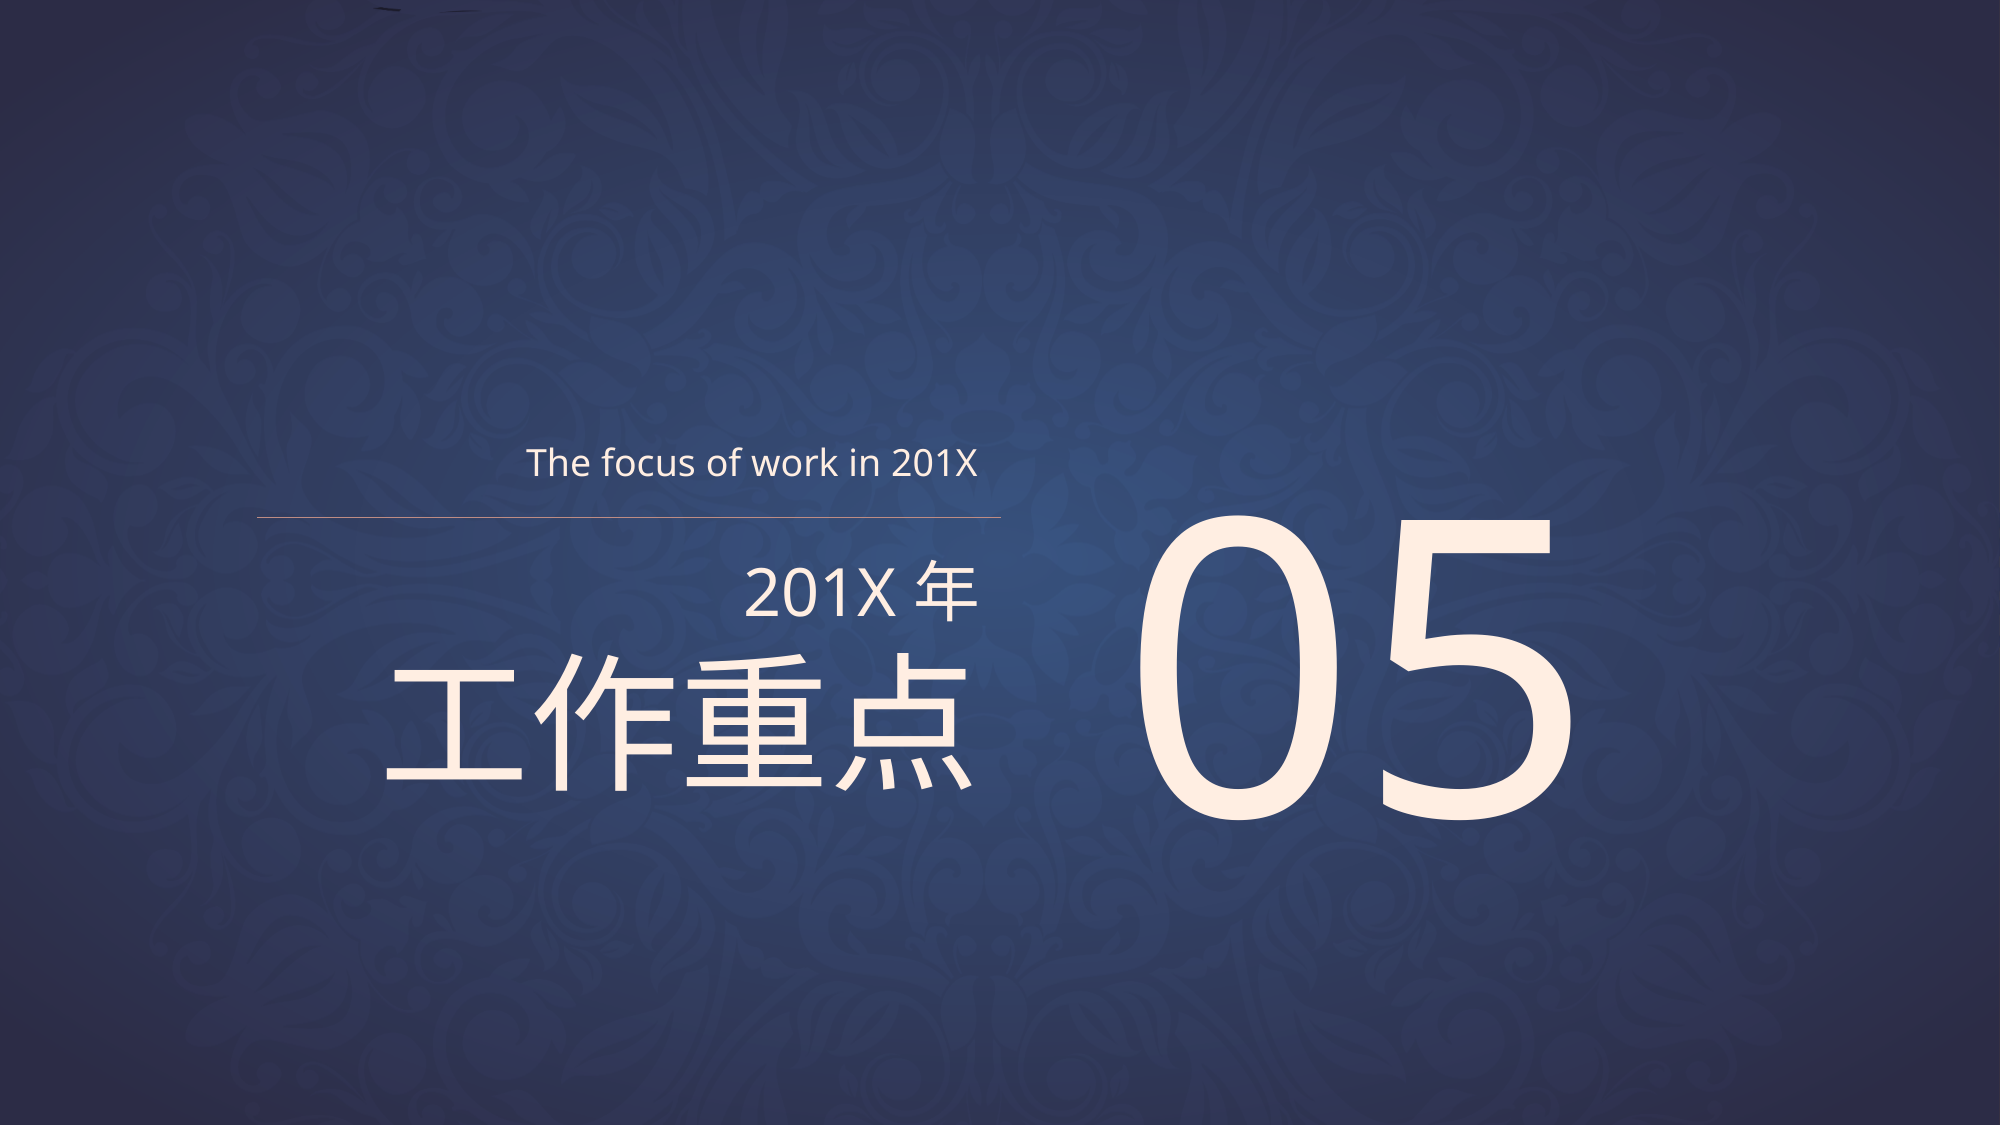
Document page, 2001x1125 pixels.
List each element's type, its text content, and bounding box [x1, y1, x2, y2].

text_box 201X年 工作重点 [364, 542, 995, 818]
text_box The focus of work in 201X [511, 431, 993, 491]
text_box 05 [1105, 394, 1610, 908]
picture [0, 0, 2000, 1125]
